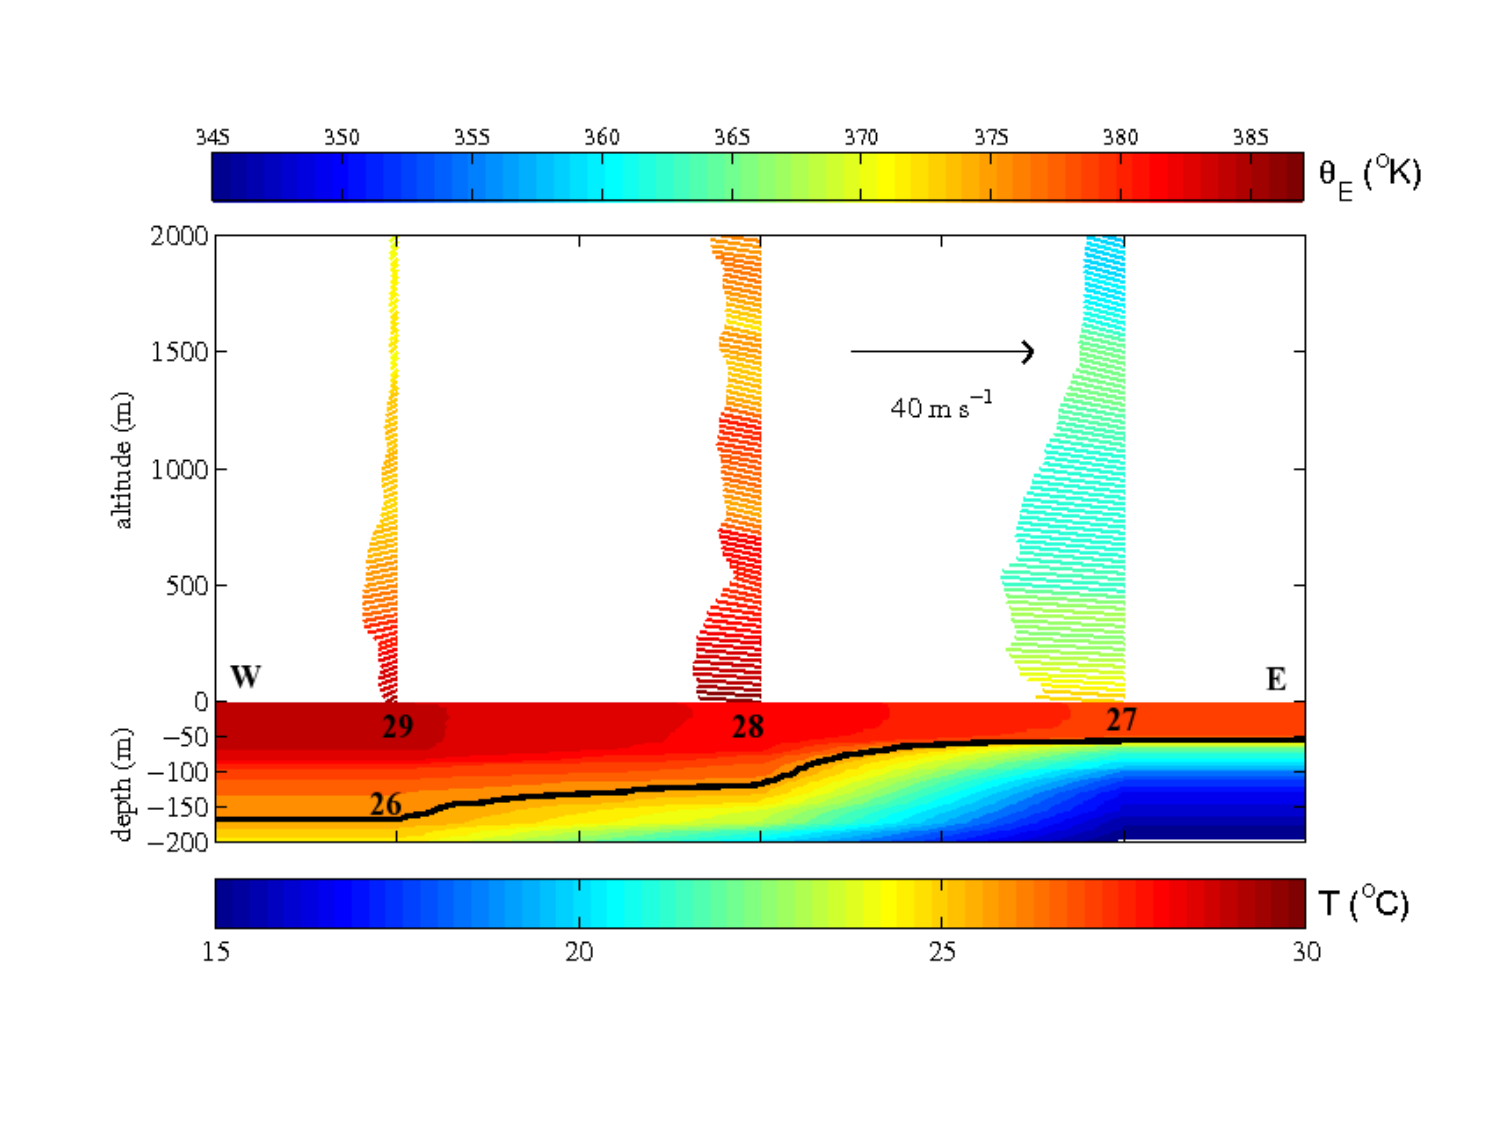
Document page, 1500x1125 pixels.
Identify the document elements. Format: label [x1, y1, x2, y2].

picture [99, 110, 1442, 963]
